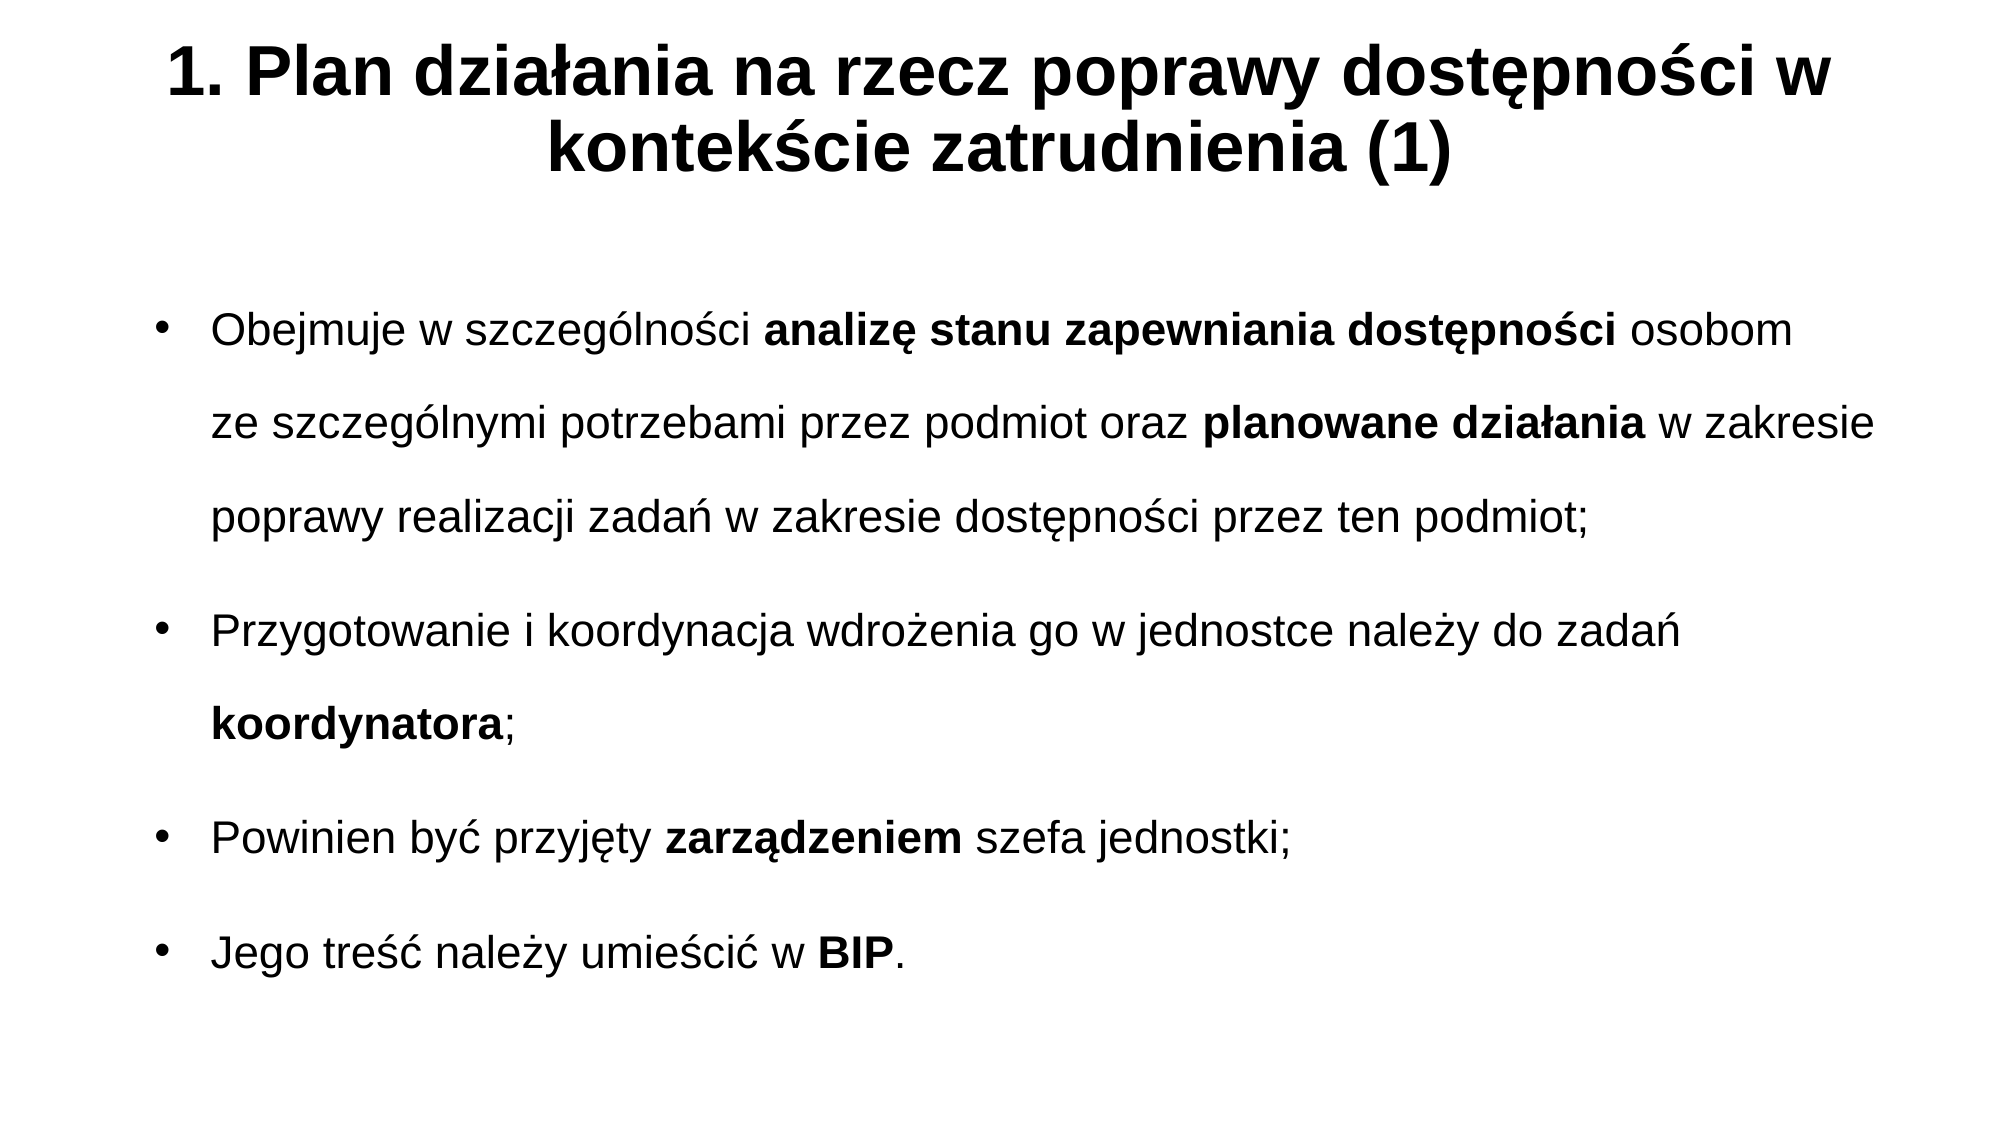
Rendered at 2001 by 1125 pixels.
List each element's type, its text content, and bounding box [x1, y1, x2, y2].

title 1. Plan działania na rzecz poprawy dostępności w kontekście zatrudnienia (1) [126, 0, 1874, 195]
subtitle Obejmuje w szczególności analizę stanu zapewniania dostępności osobom ze szczególnymi potrzebami przez podmiot oraz planowane działania w zakresie poprawy realizacji zadań w zakresie dostępności przez ten podmiot; Przygotowanie i koordynacja wdrożenia go w jednostce należy do zadań koordynatora; Powinien być przyjęty zarządzeniem szefa jednostki; Jego treść należy umieścić w BIP. [139, 253, 1906, 1011]
